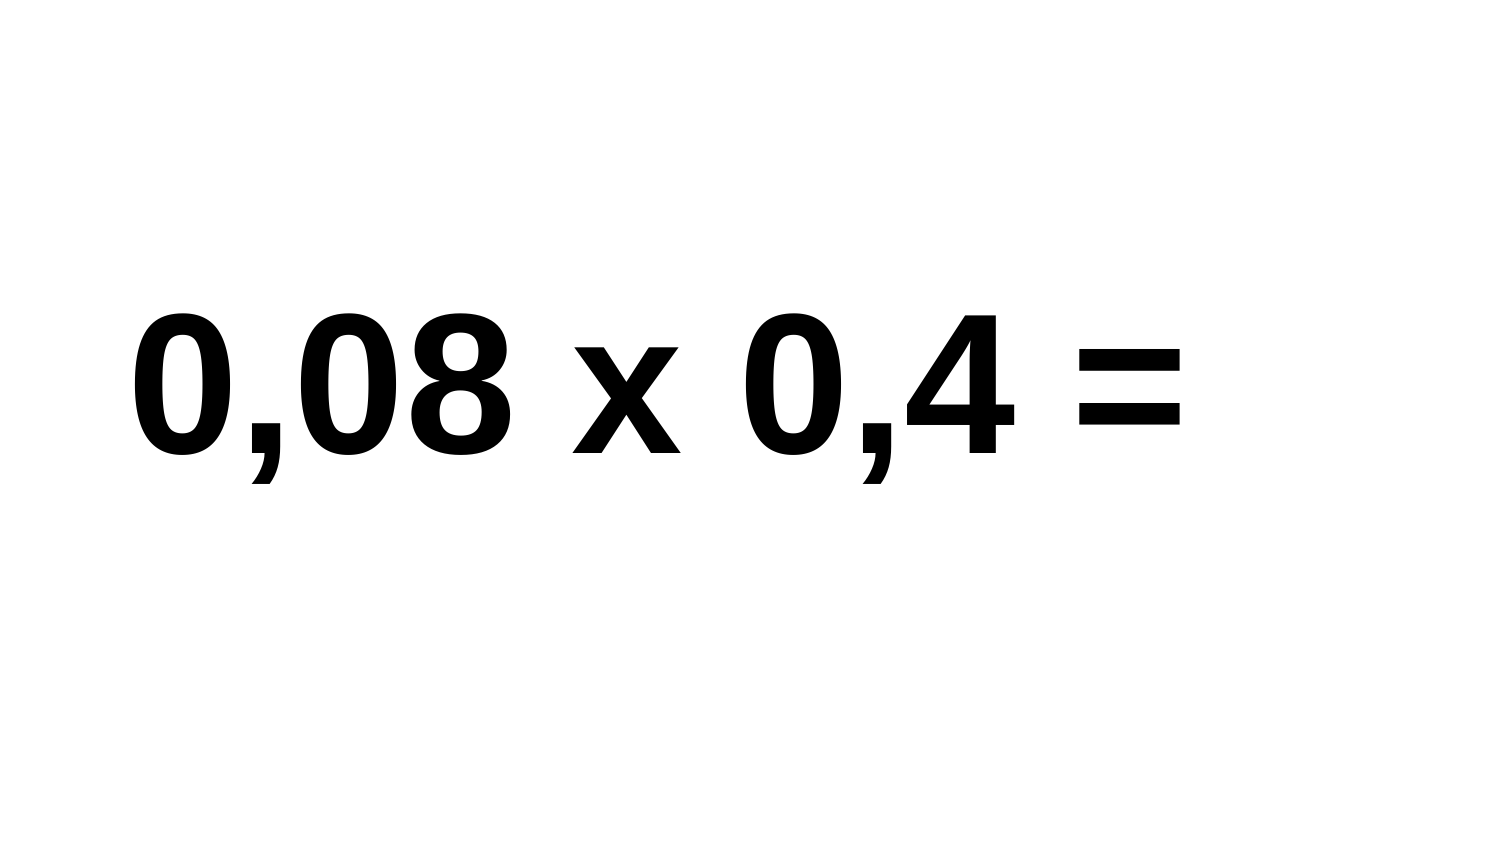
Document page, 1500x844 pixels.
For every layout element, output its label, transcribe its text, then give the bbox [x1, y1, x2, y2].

text_box 0,08 x 0,4 = [112, 318, 1388, 509]
